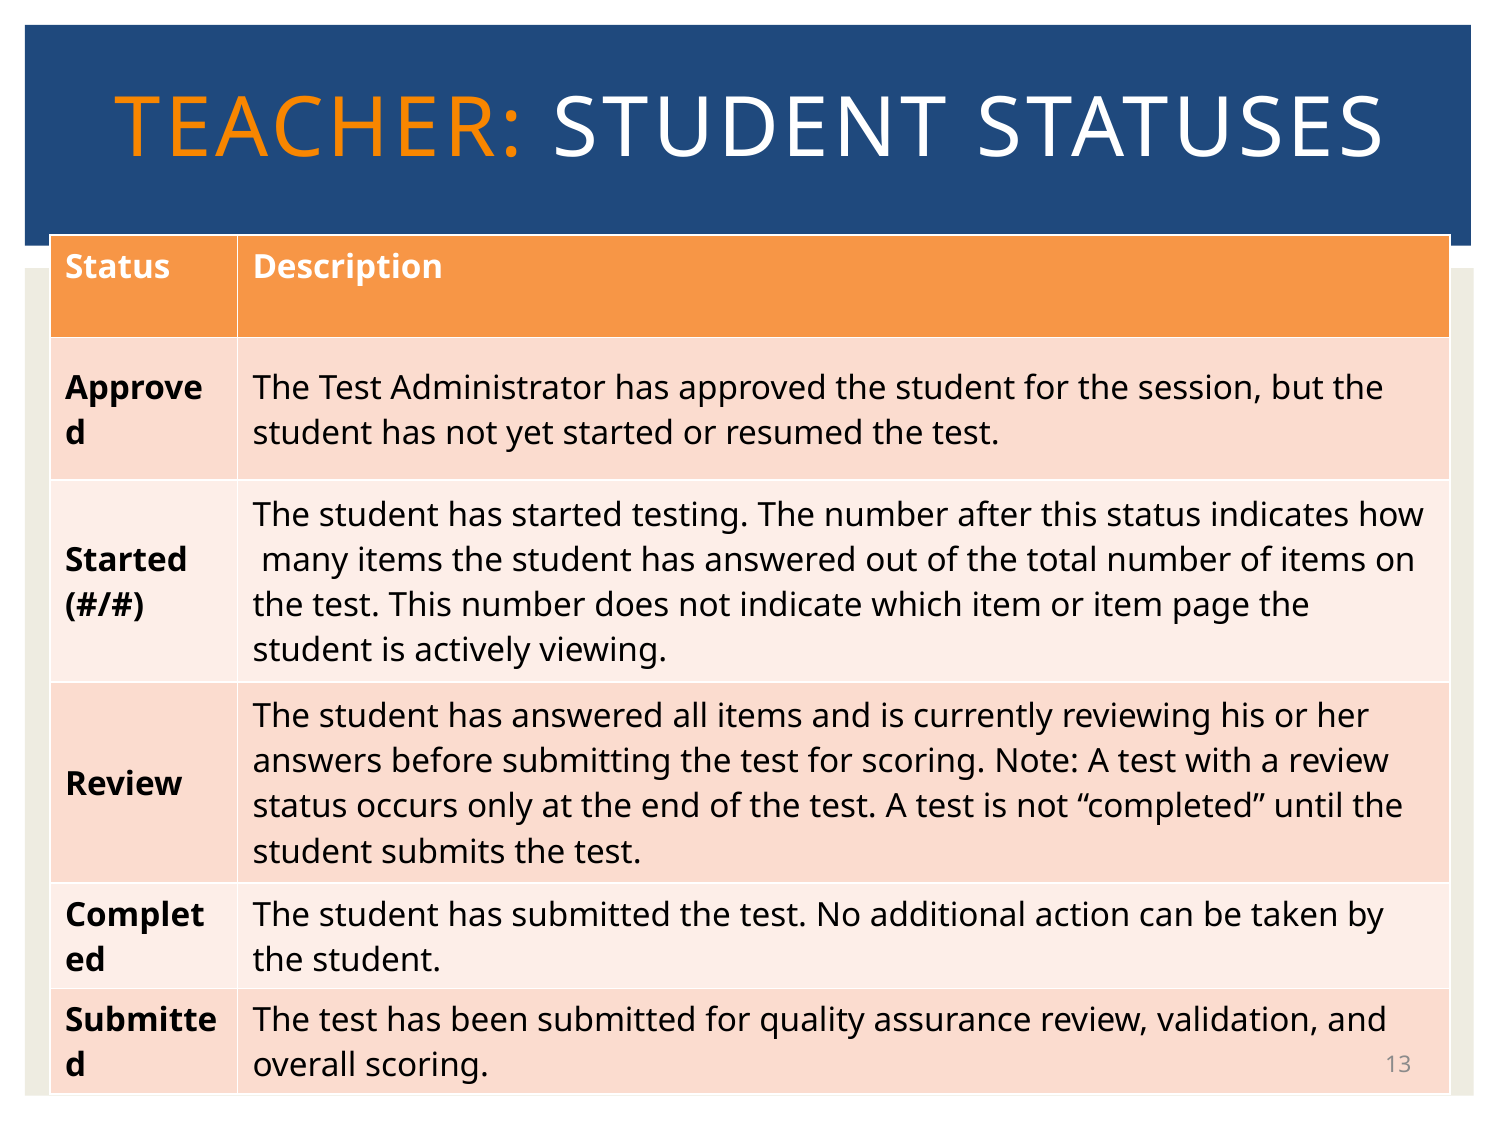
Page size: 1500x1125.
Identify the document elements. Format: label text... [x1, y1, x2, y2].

table_cell The student has started testing. The number after this status indicates how many items the student has answered out of the total number of items on the test. This number does not indicate which item or item page the student is actively viewing. [238, 481, 1449, 681]
table_cell Review [51, 683, 237, 882]
table_cell Completed [51, 884, 237, 988]
table_cell The test has been submitted for quality assurance review, validation, and overall scoring. [238, 989, 1449, 1093]
slide_number 13 [1349, 1041, 1448, 1089]
table_cell Approved [51, 338, 237, 479]
table_header Status [51, 236, 237, 337]
table_cell The student has answered all items and is currently reviewing his or her answers before submitting the test for scoring. Note: A test with a review status occurs only at the end of the test. A test is not “completed” until the student submits the test. [238, 683, 1449, 882]
title Teacher: Student Statuses [0, 48, 1500, 198]
table_cell Started (#/#) [51, 481, 237, 681]
table_cell The student has submitted the test. No additional action can be taken by the student. [238, 884, 1449, 988]
table_header Description [238, 236, 1449, 337]
table_cell The Test Administrator has approved the student for the session, but the student has not yet started or resumed the test. [238, 338, 1449, 479]
table_cell Submitted [51, 989, 237, 1093]
